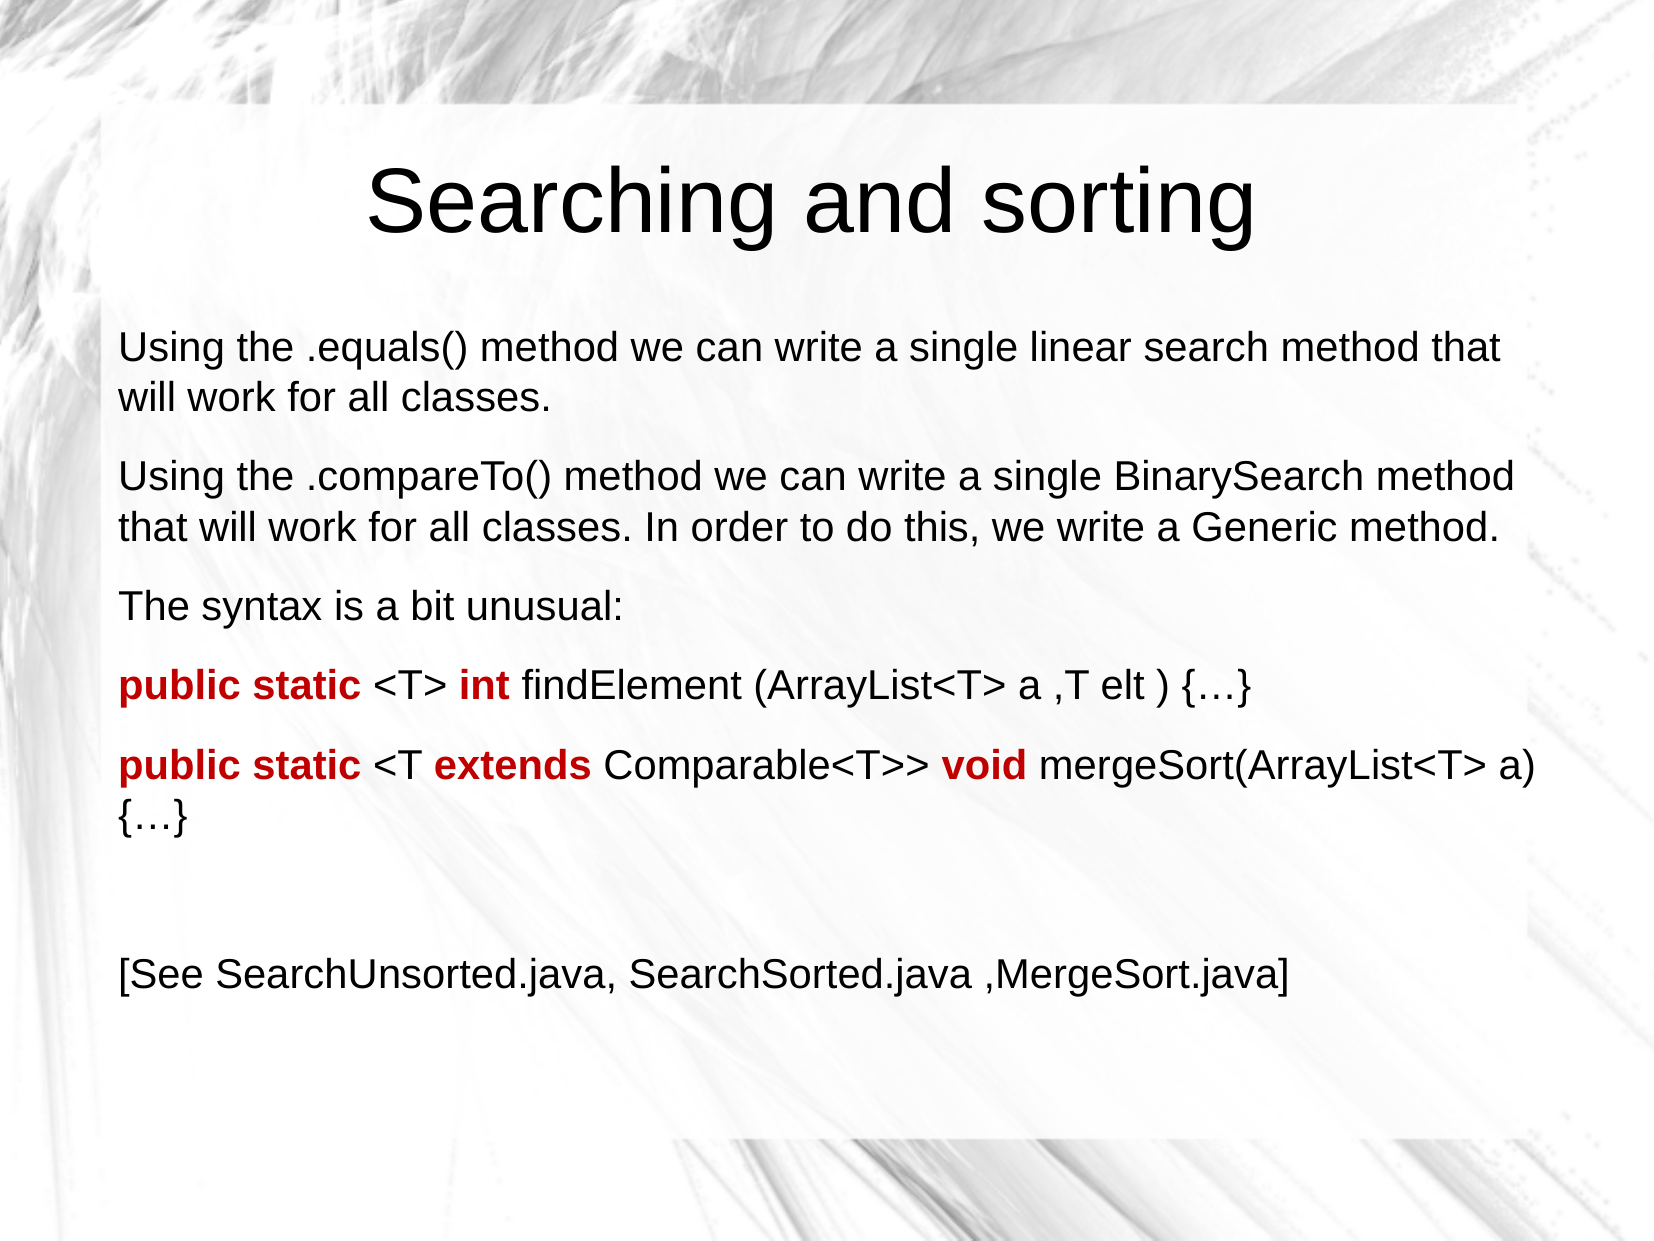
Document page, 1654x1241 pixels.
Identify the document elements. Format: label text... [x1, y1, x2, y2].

list Using the .equals() method we can write a single linear search method that will work for all classes. Using the .compareTo() method we can write a single BinarySearch method that will work for all classes. In order to do this, we write a Generic method. The syntax is a bit unusual: public static <T> int findElement (ArrayList<T> a ,T elt ) {…} public static <T extends Comparable<T>> void mergeSort(ArrayList<T> a) {…} [See SearchUnsorted.java, SearchSorted.java ,MergeSort.java] [118, 319, 1571, 1102]
picture [0, 0, 1654, 1241]
title Searching and sorting [118, 112, 1506, 281]
